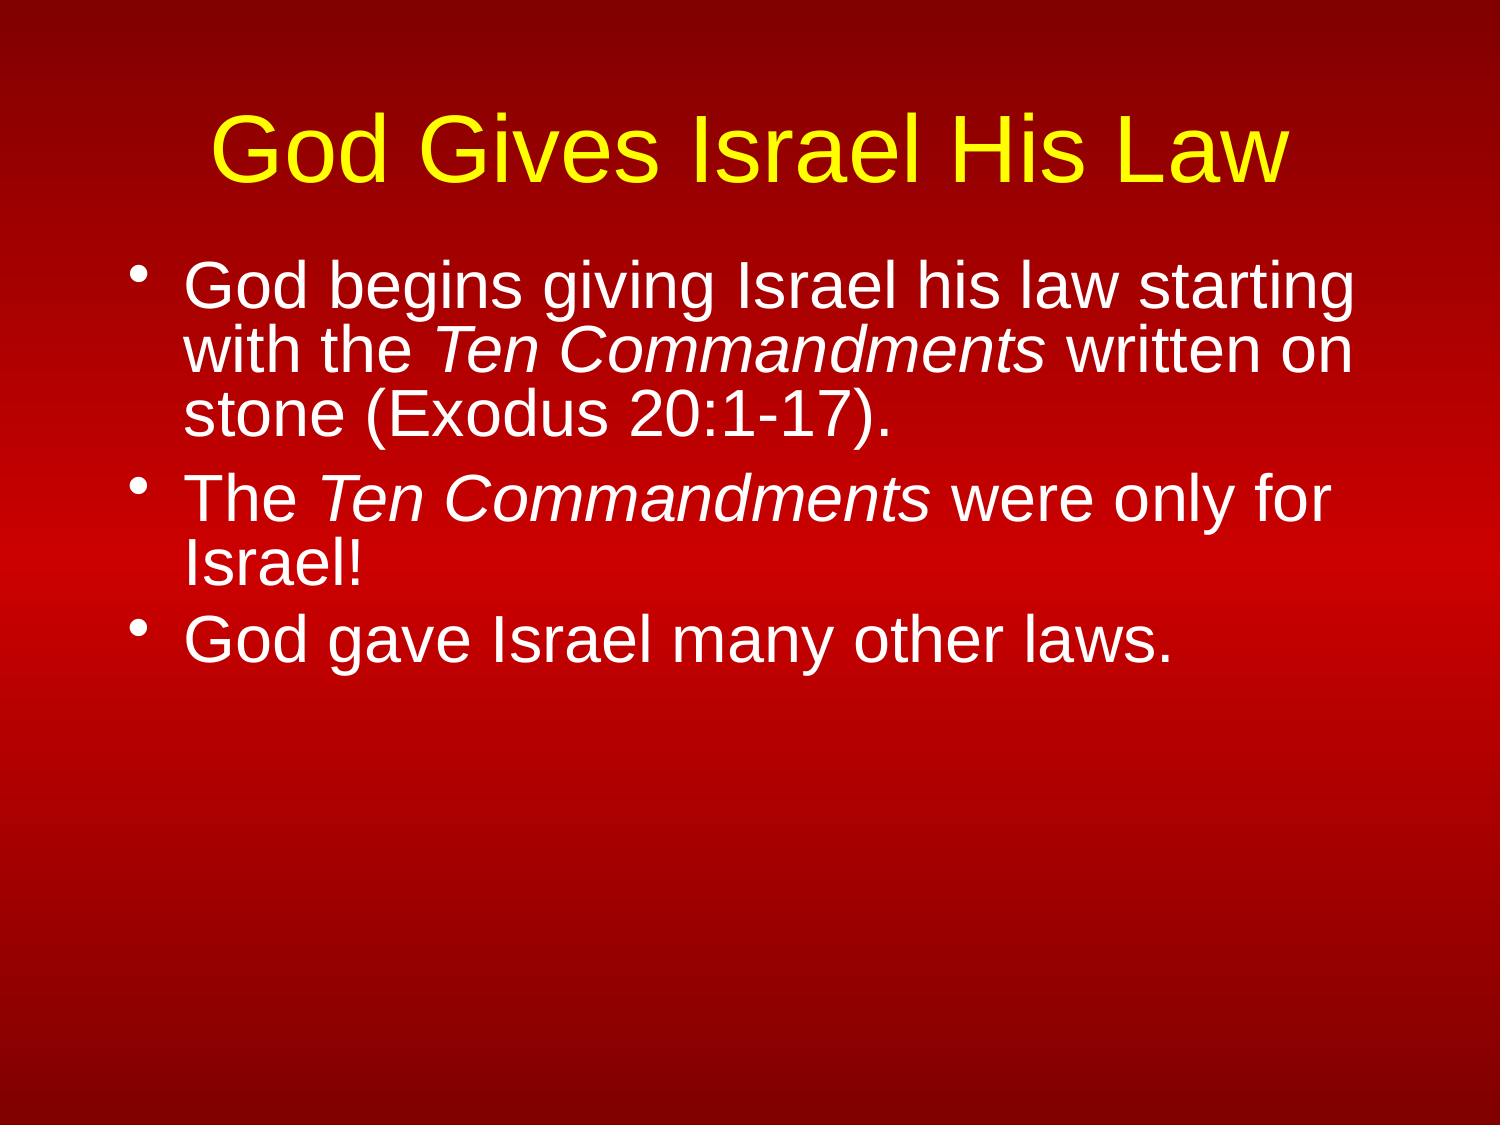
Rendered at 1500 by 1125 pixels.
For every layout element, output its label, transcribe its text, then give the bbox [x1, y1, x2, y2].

title God Gives Israel His Law [37, 50, 1463, 238]
list God begins giving Israel his law starting with the Ten Commandments written on stone (Exodus 20:1-17). [112, 249, 1438, 462]
text_box The Ten Commandments were only for Israel! God gave Israel many other laws. [112, 462, 1463, 1038]
